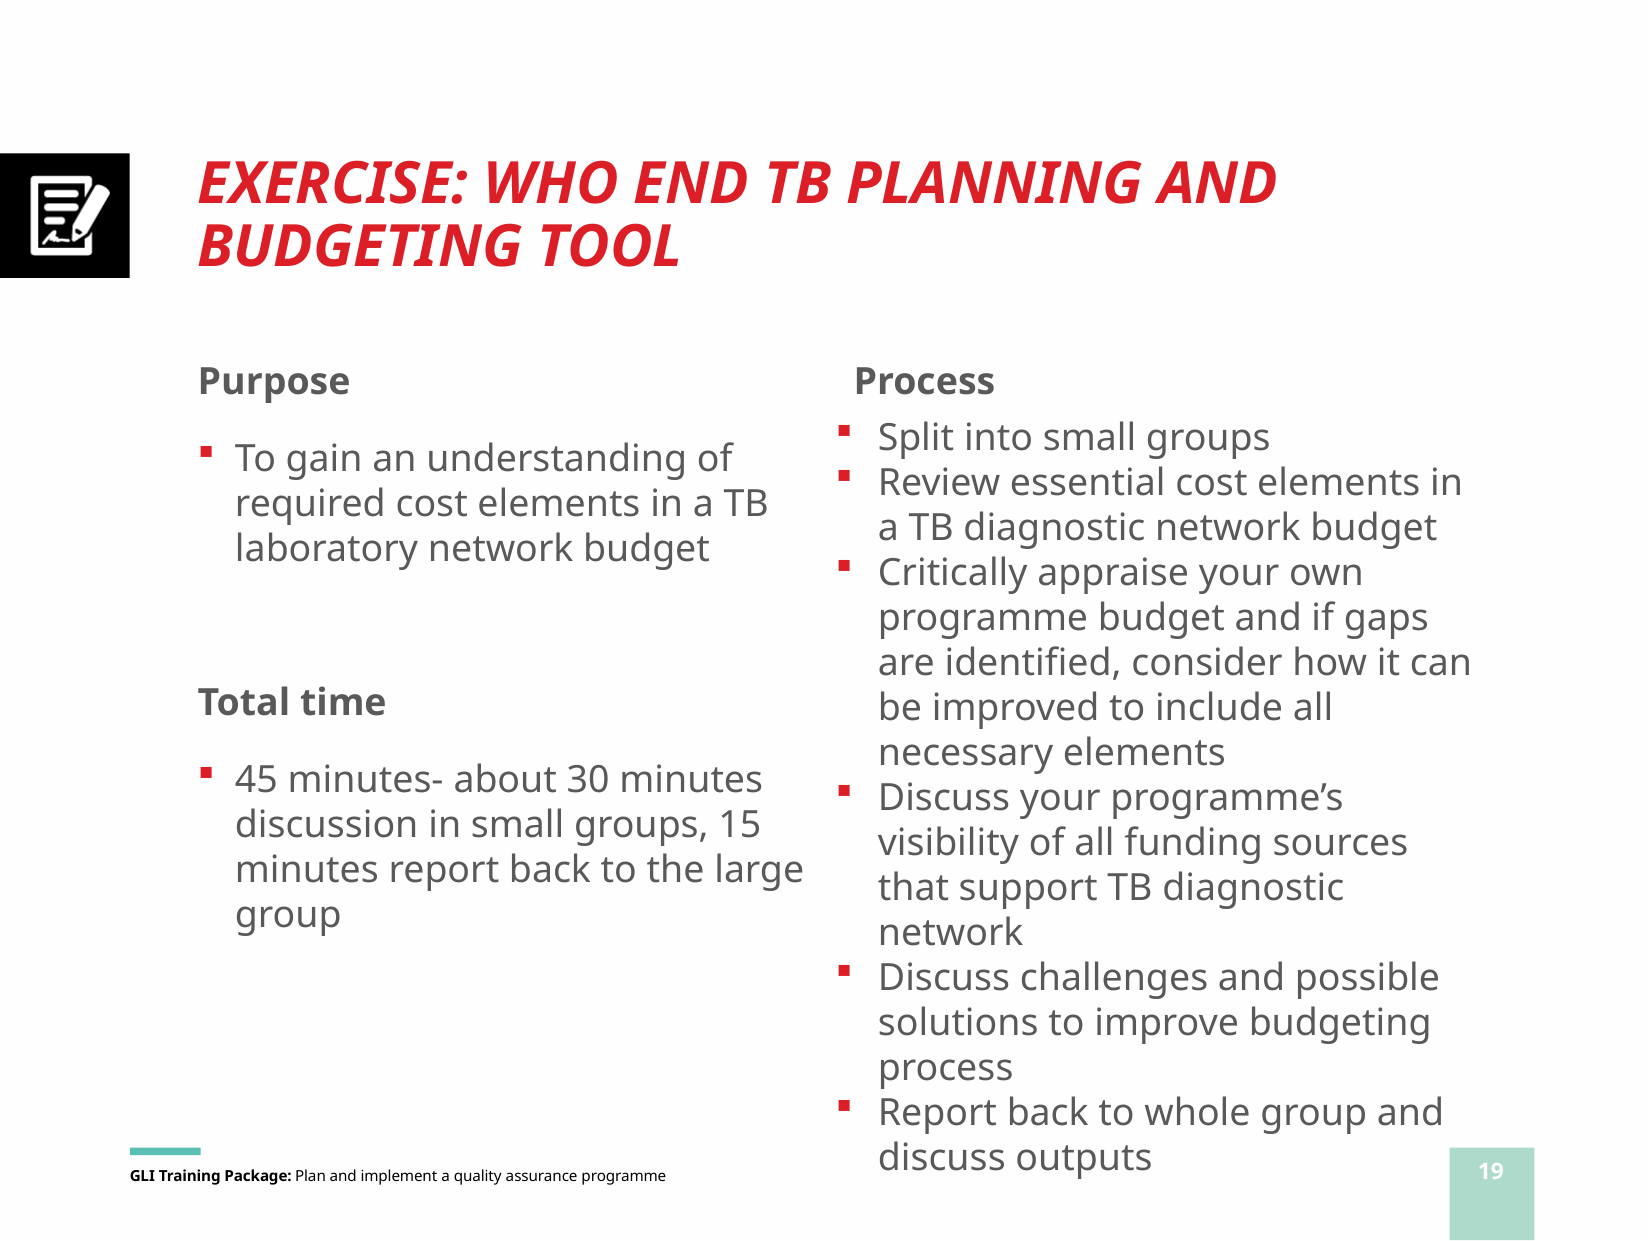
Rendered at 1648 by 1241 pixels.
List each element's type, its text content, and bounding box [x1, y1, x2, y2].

picture [12, 158, 122, 270]
title EXERCISE: WHO END TB PLANNING AND BUDGETING TOOL [197, 153, 1450, 278]
list Purpose To gain an understanding of required cost elements in a TB laboratory network budget Total time 45 minutes- about 30 minutes discussion in small groups, 15 minutes report back to the large group [197, 357, 835, 1044]
list Process Split into small groups Review essential cost elements in a TB diagnostic network budget Critically appraise your own programme budget and if gaps are identified, consider how it can be improved to include all necessary elements Discuss your programme’s visibility of all funding sources that support TB diagnostic network Discuss challenges and possible solutions to improve budgeting process Report back to whole group and discuss outputs [835, 357, 1474, 1100]
